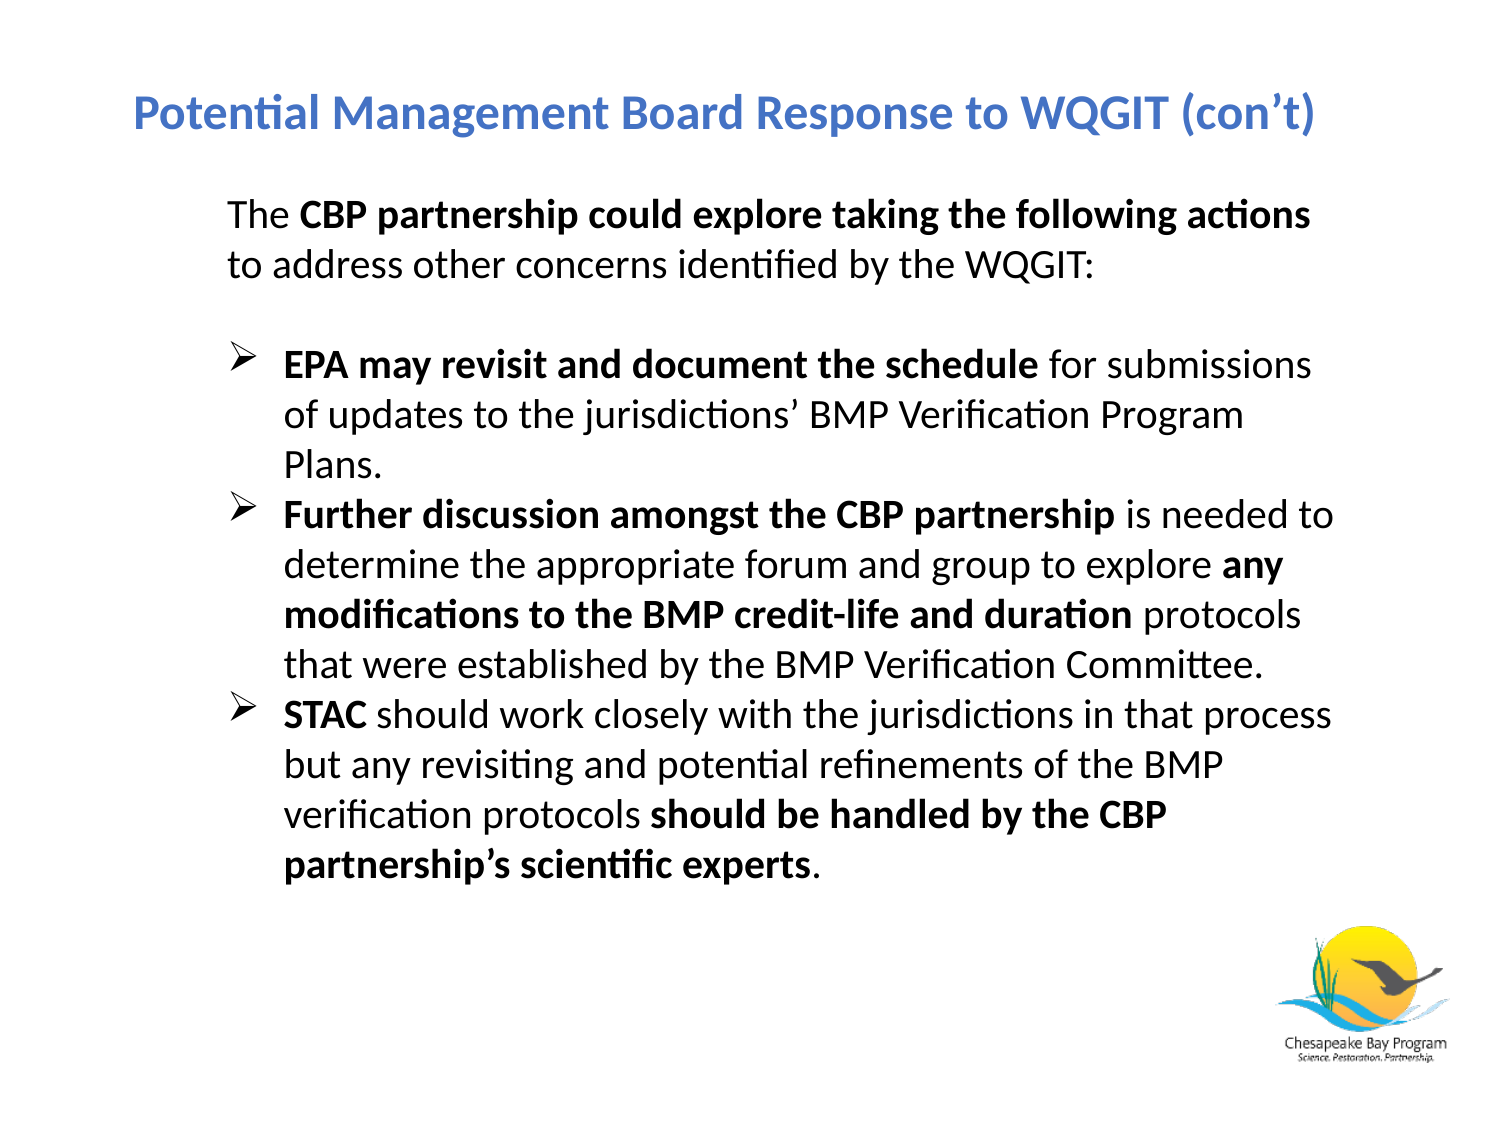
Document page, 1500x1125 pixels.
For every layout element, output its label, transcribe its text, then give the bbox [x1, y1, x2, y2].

text_box Potential Management Board Response to WQGIT (con’t) [75, 71, 1375, 147]
text_box The CBP partnership could explore taking the following actions to address other concerns identified by the WQGIT: EPA may revisit and document the schedule for submissions of updates to the jurisdictions’ BMP Verification Program Plans. Further discussion amongst the CBP partnership is needed to determine the appropriate forum and group to explore any modifications to the BMP credit-life and duration protocols that were established by the BMP Verification Committee. STAC should work closely with the jurisdictions in that process but any revisiting and potential refinements of the BMP verification protocols should be handled by the CBP partnership’s scientific experts. [137, 179, 1350, 895]
picture [1274, 925, 1450, 1063]
